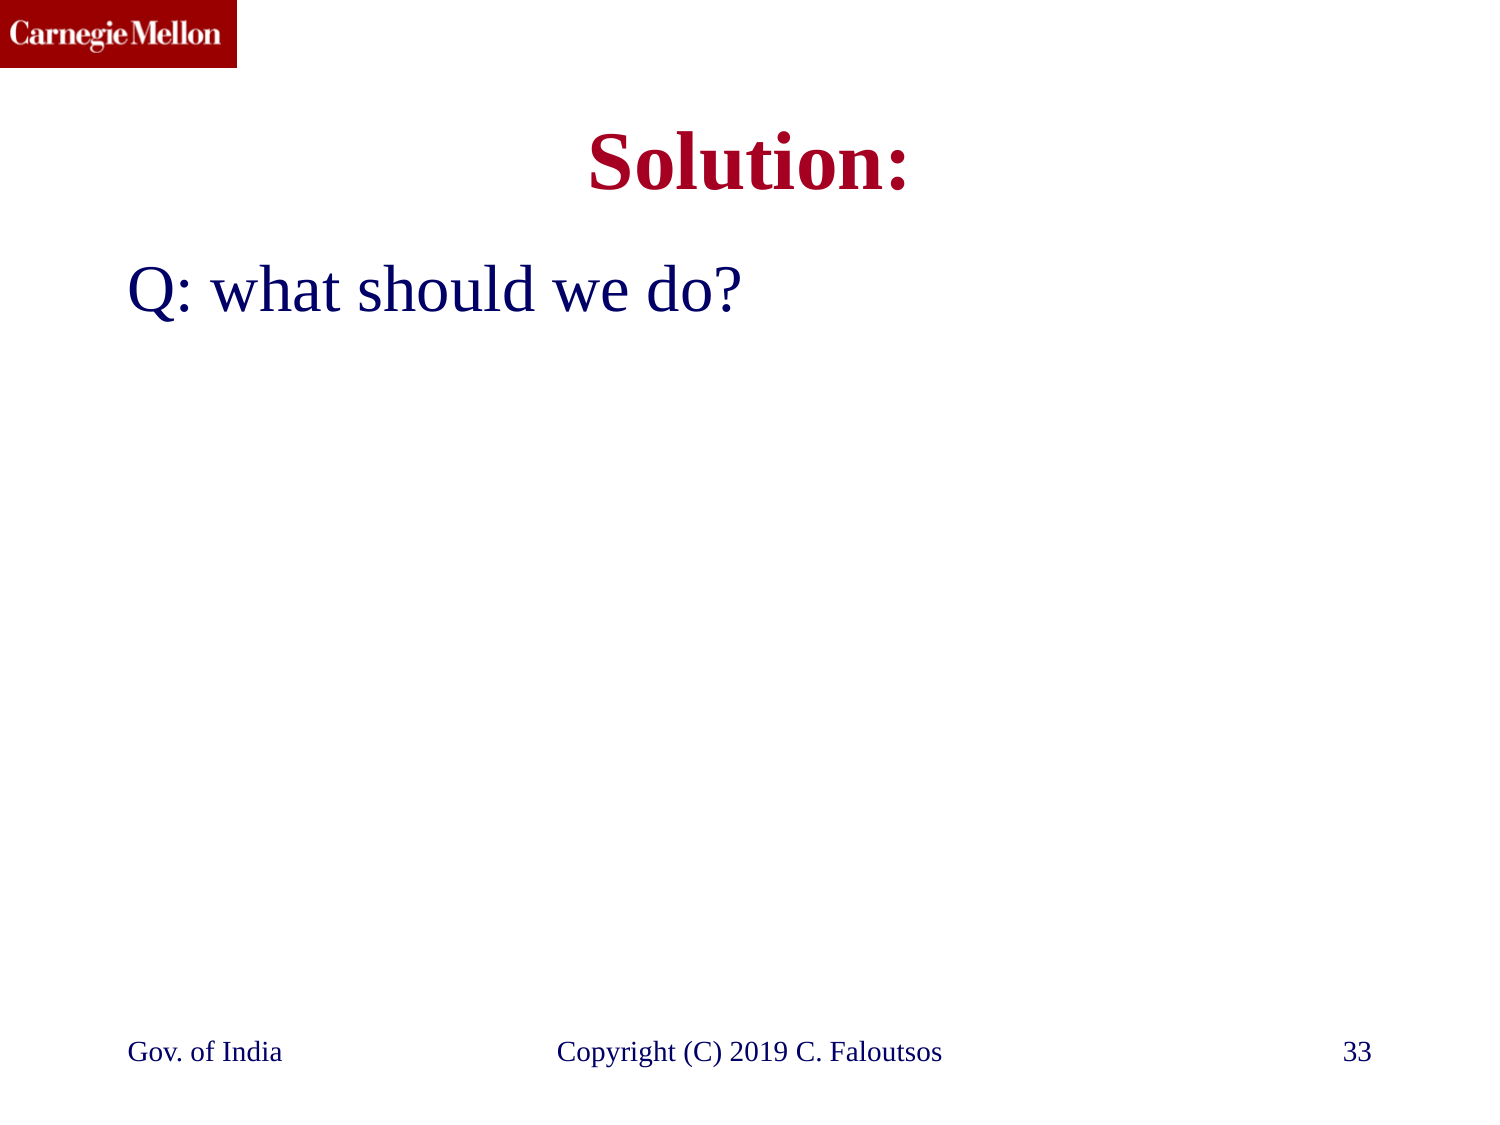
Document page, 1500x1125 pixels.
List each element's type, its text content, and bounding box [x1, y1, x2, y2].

title Solution: [112, 99, 1388, 213]
picture [0, 0, 237, 68]
footer Copyright (C) 2019 C. Faloutsos [512, 1024, 988, 1101]
slide_number 33 [1074, 1024, 1388, 1101]
slide_number Gov. of India [112, 1024, 426, 1101]
list Q: what should we do? [112, 237, 1388, 1001]
